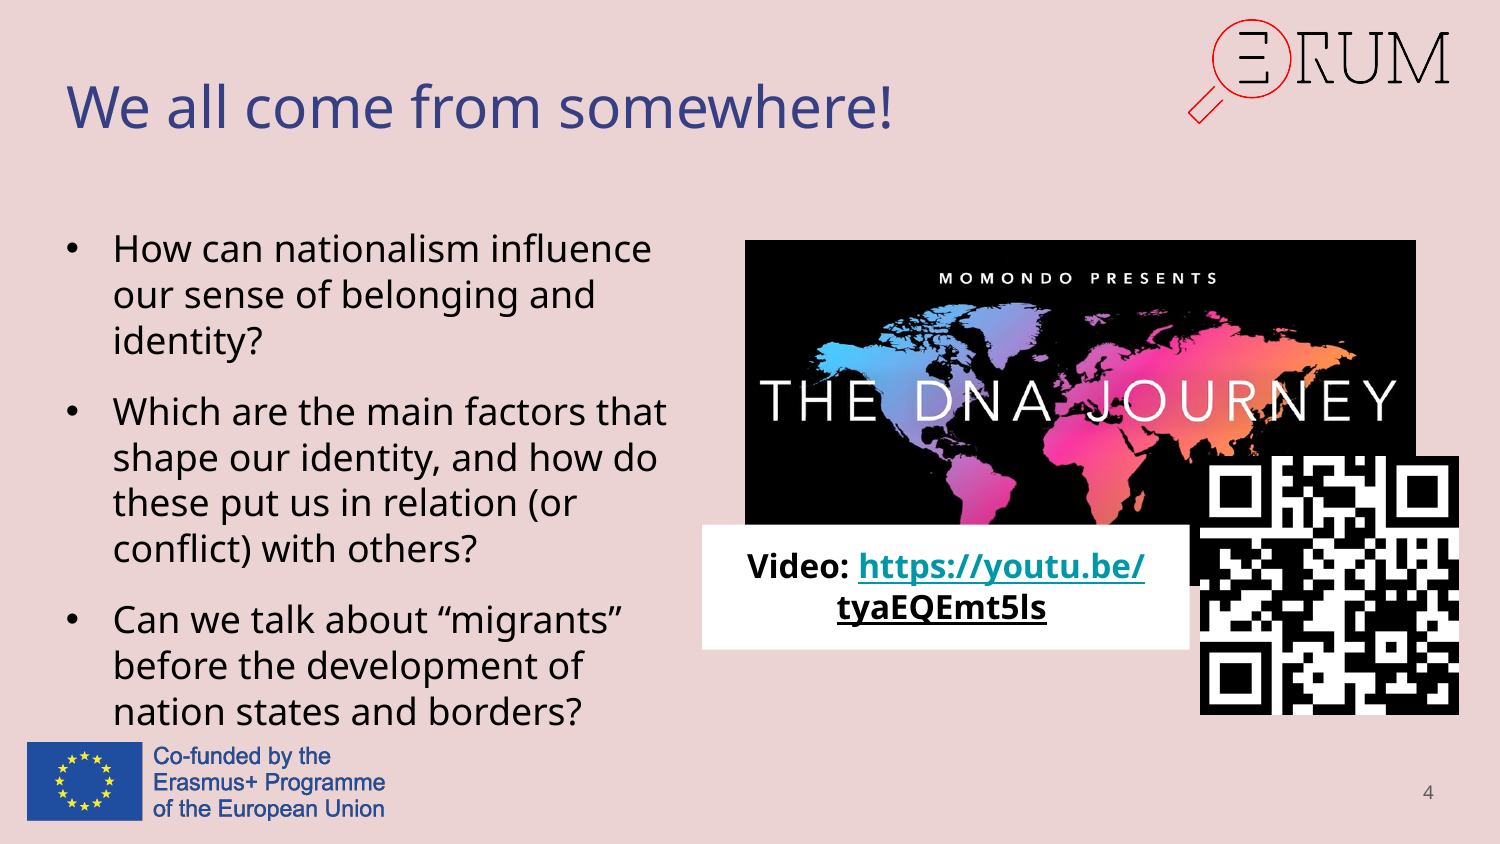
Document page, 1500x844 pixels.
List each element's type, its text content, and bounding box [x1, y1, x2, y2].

text_box Video: https://youtu.be/tyaEQEmt5ls [703, 524, 1190, 650]
picture [27, 742, 385, 821]
picture [1136, 0, 1500, 137]
title We all come from somewhere! [51, 55, 1168, 150]
picture [745, 239, 1459, 715]
slide_number 4 [1358, 761, 1449, 826]
text_box How can nationalism influence our sense of belonging and identity? Which are the main factors that shape our identity, and how do these put us in relation (or conflict) with others? Can we talk about “migrants” before the development of nation states and borders? [51, 216, 703, 740]
